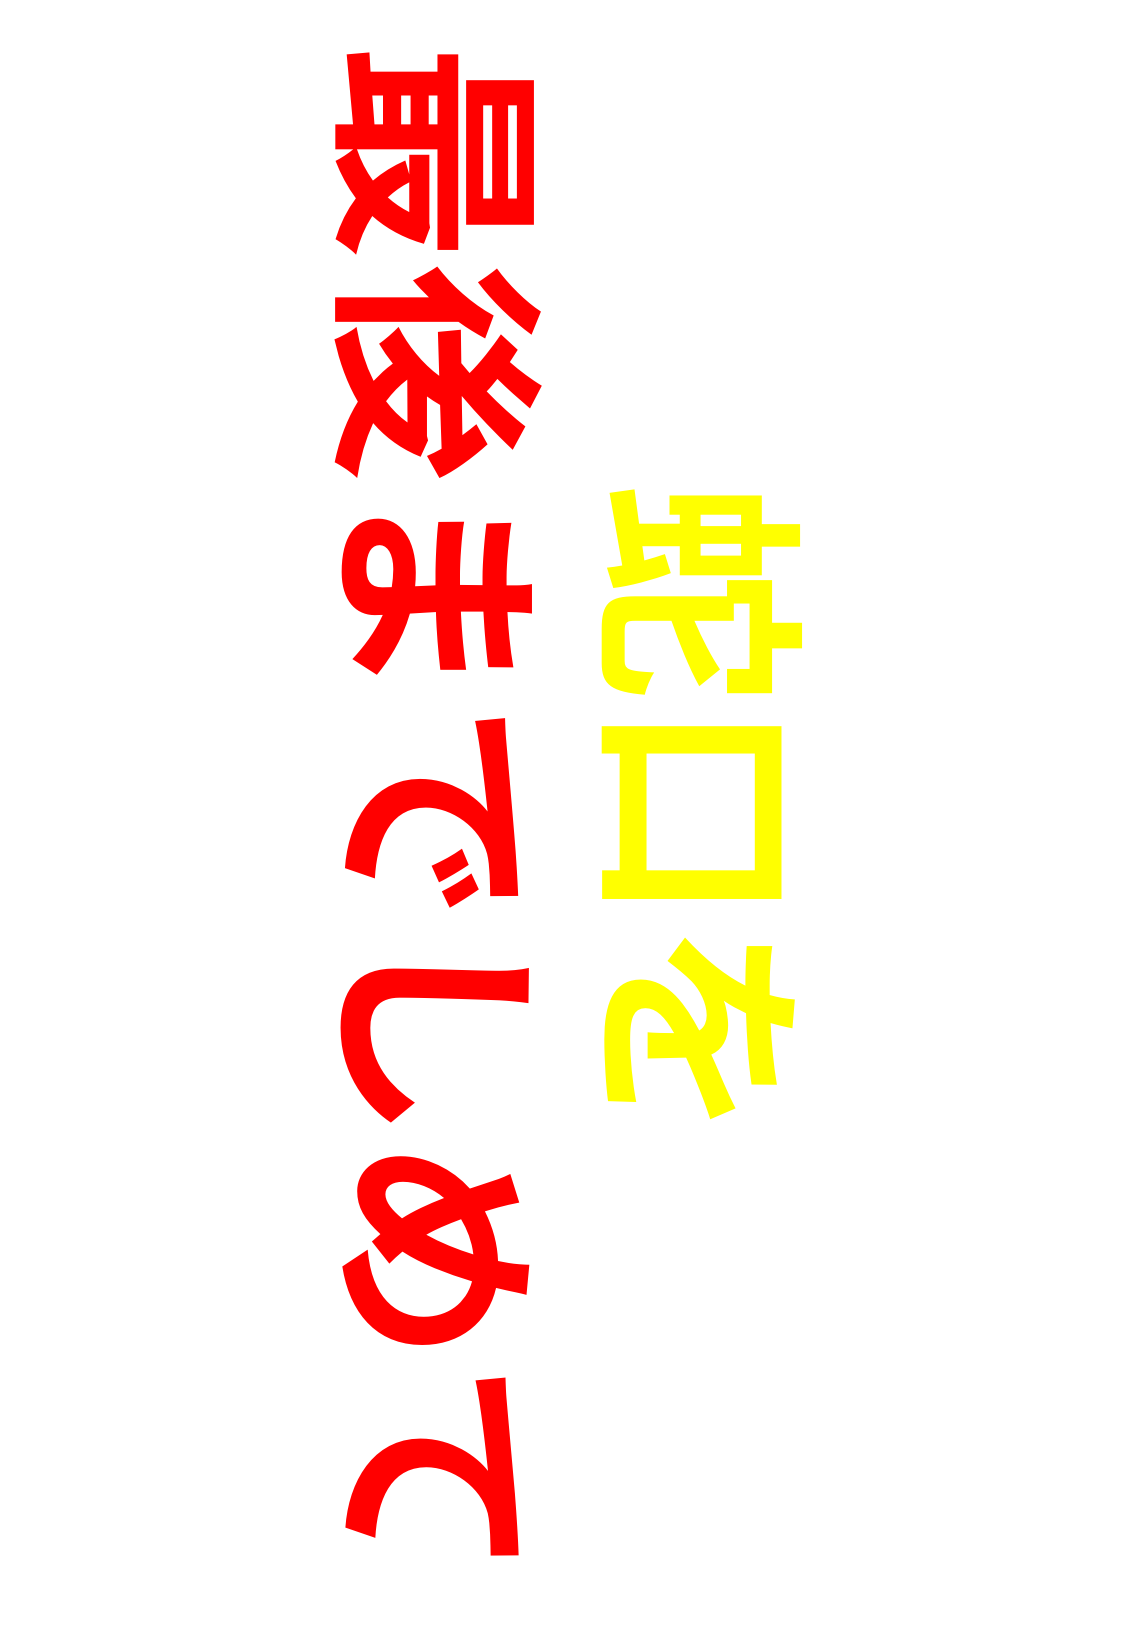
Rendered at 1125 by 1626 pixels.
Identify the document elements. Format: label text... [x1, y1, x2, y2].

text_box 蛇口を 最後までしめて [304, 0, 865, 1625]
